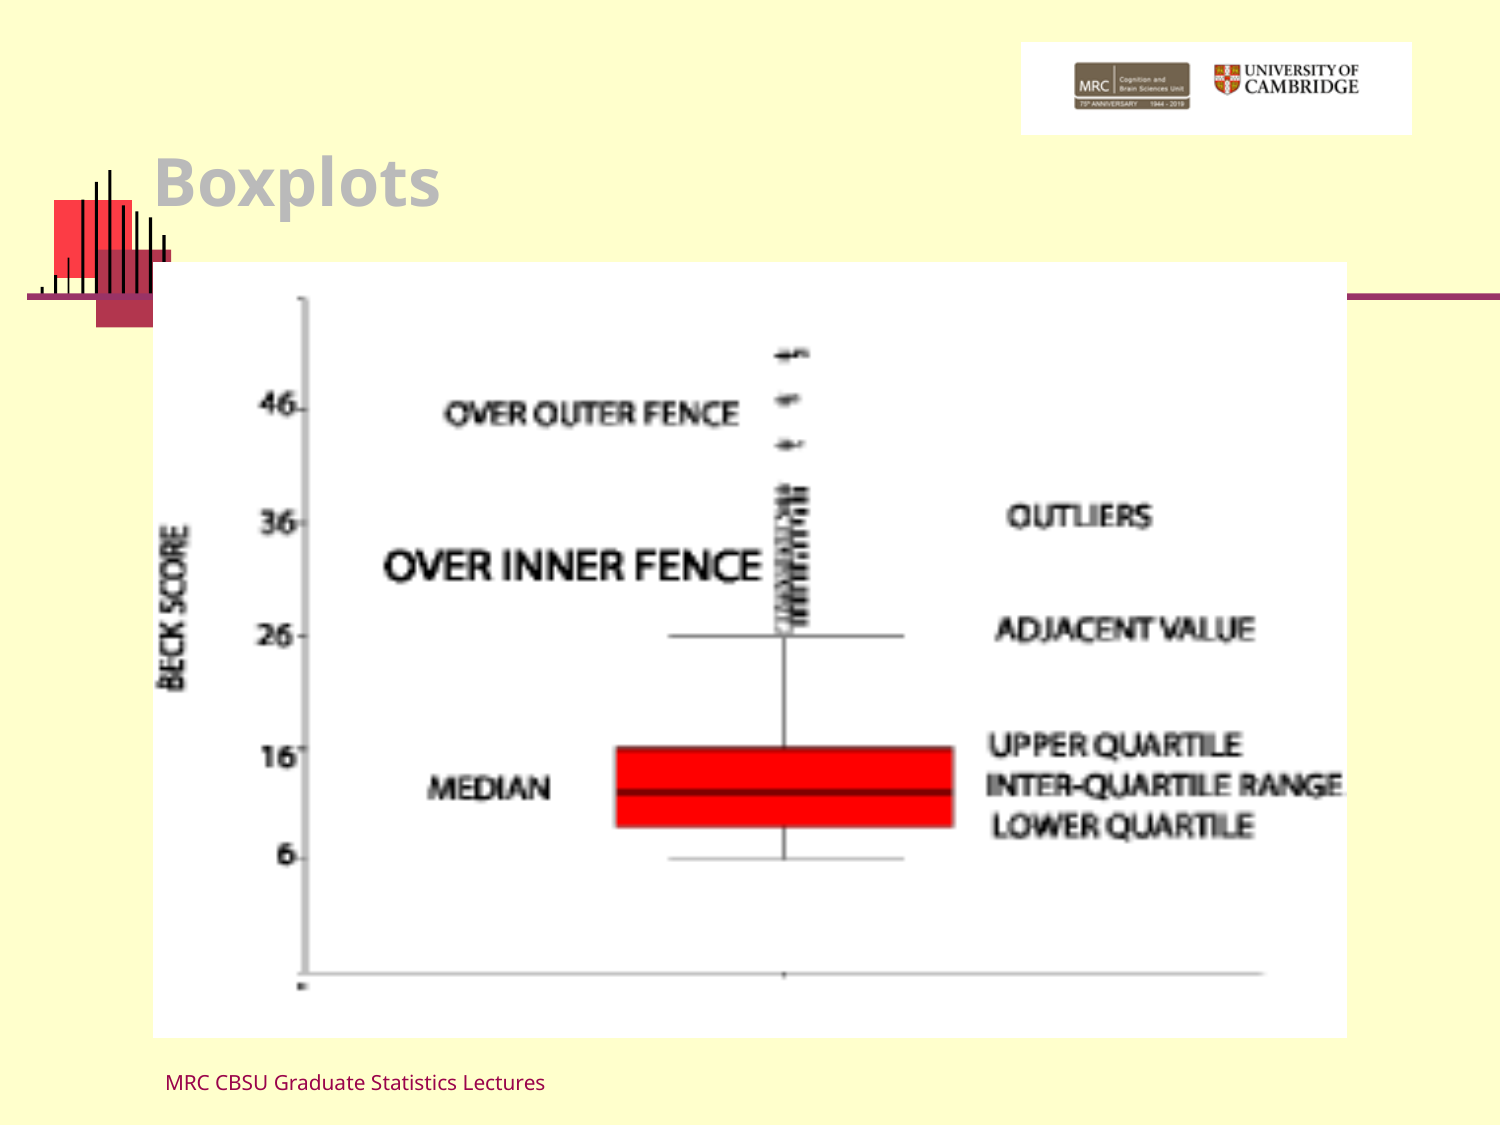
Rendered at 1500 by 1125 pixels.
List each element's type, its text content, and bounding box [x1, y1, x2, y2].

picture [1021, 42, 1412, 135]
title Boxplots [137, 137, 988, 233]
footer MRC CBSU Graduate Statistics Lectures [149, 1062, 988, 1101]
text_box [153, 262, 1347, 1038]
